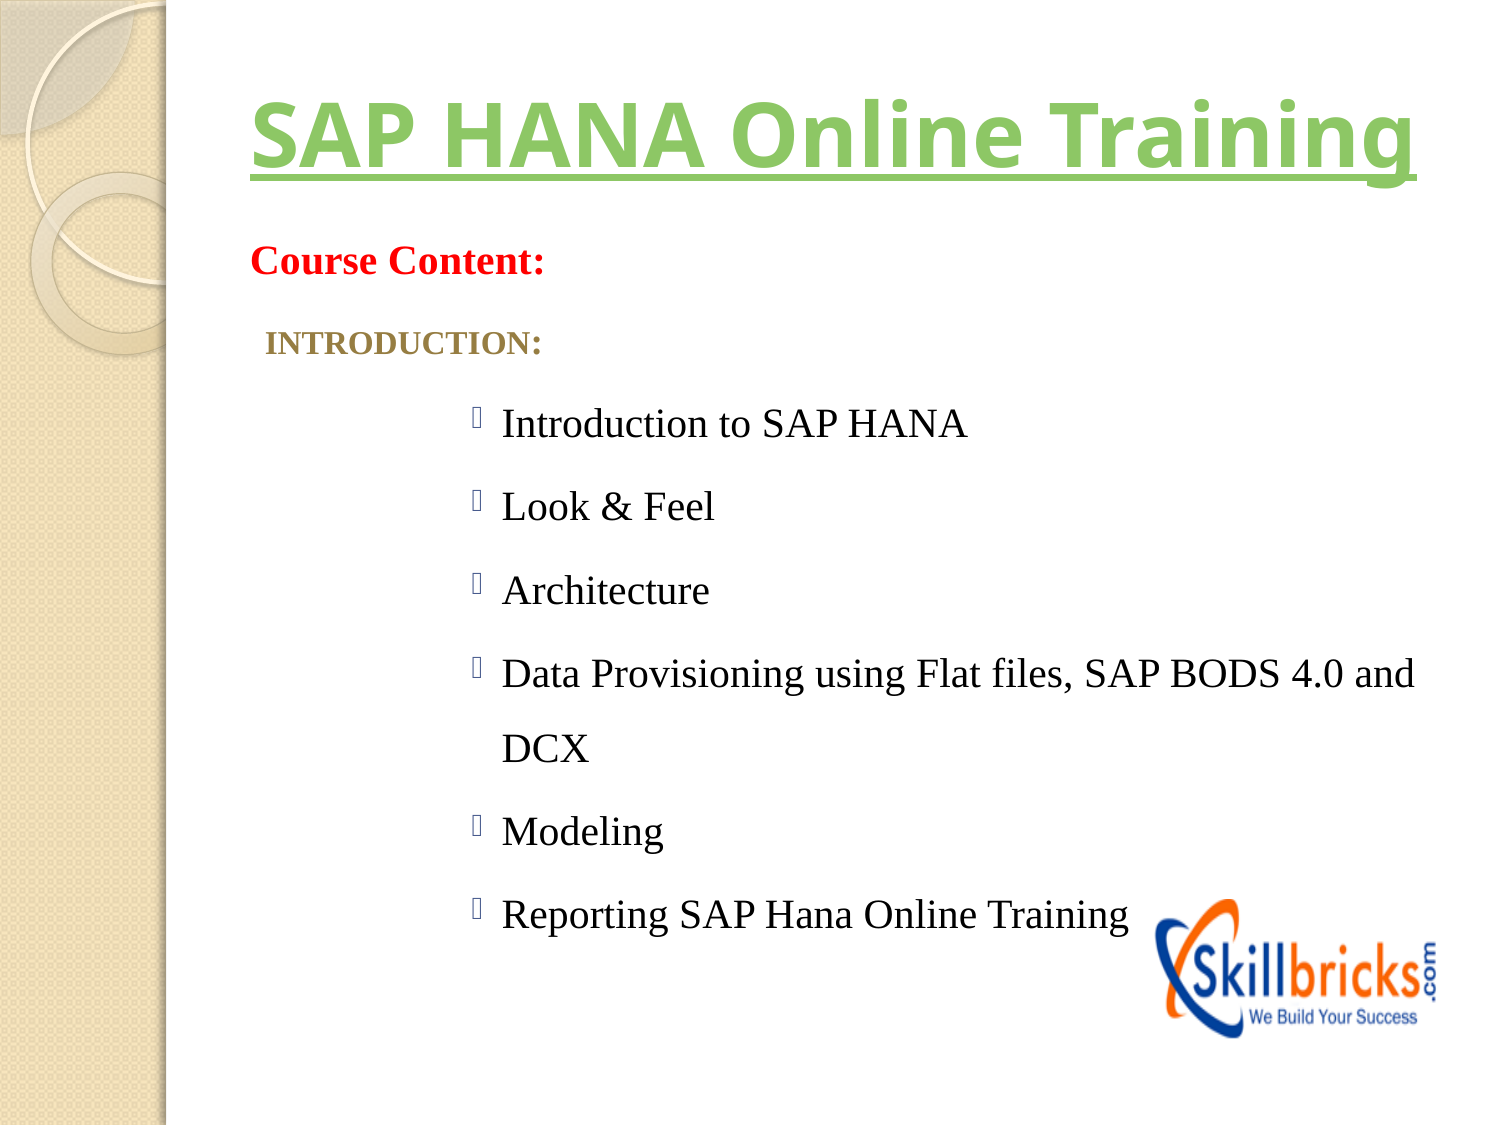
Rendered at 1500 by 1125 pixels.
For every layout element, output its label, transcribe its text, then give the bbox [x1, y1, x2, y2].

title SAP HANA Online Training [235, 45, 1466, 200]
picture [1137, 899, 1457, 1042]
list Course Content: INTRODUCTION: Introduction to SAP HANA Look & Feel Architecture Data Provisioning using Flat files, SAP BODS 4.0 and DCX Modeling Reporting SAP Hana Online Training [137, 200, 1500, 975]
